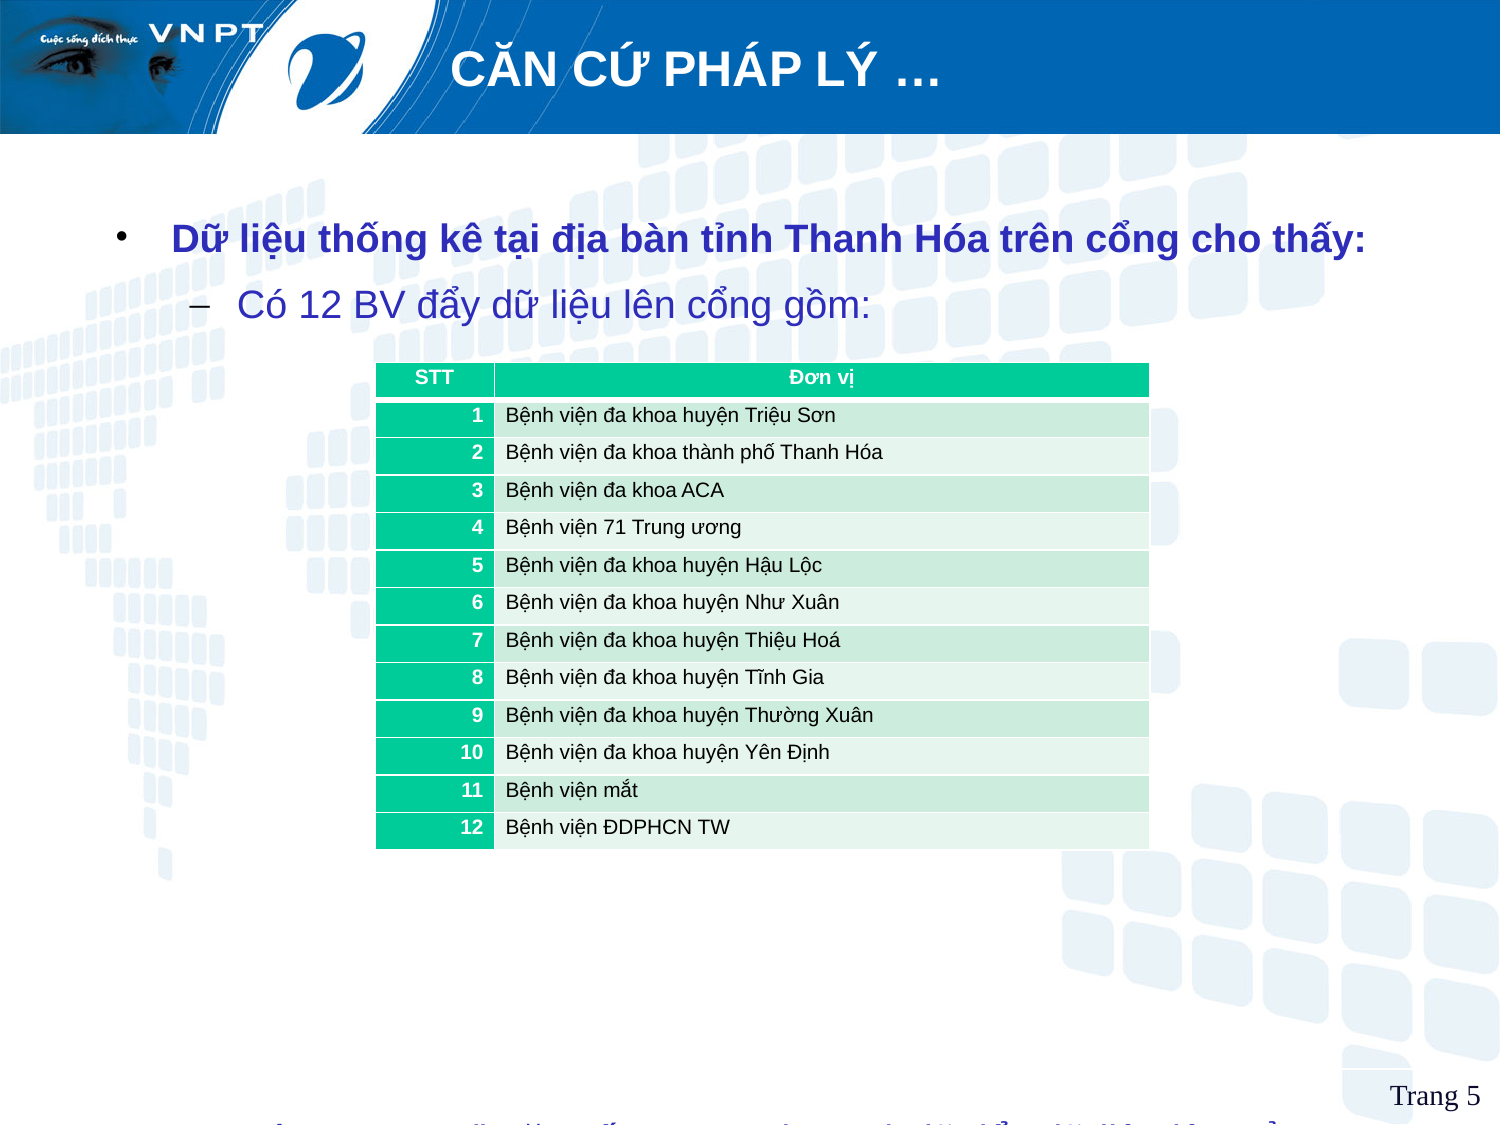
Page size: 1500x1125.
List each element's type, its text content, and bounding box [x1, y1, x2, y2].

table_cell Bệnh viện 71 Trung ương [495, 513, 1149, 549]
table_header Đơn vị [495, 363, 1149, 397]
table_cell 9 [376, 701, 494, 737]
slide_number Trang 5 [1242, 1068, 1497, 1125]
table_cell Bệnh viện đa khoa ACA [495, 476, 1149, 512]
table_cell 10 [376, 738, 494, 774]
table_cell Bệnh viện đa khoa huyện Triệu Sơn [495, 403, 1149, 437]
table_cell Bệnh viện đa khoa huyện Hậu Lộc [495, 551, 1149, 587]
table_cell 2 [376, 438, 494, 474]
table_cell 7 [376, 626, 494, 662]
table_cell Bệnh viện mắt [495, 776, 1149, 812]
table_header STT [376, 363, 494, 397]
picture [0, 0, 1500, 1125]
table_cell Bệnh viện đa khoa huyện Yên Định [495, 738, 1149, 774]
table_cell Bệnh viện đa khoa thành phố Thanh Hóa [495, 438, 1149, 474]
table_cell Bệnh viện ĐDPHCN TW [495, 813, 1149, 849]
table_cell Bệnh viện đa khoa huyện Thiệu Hoá [495, 626, 1149, 662]
table_cell 6 [376, 588, 494, 624]
table_cell 8 [376, 663, 494, 699]
table_cell Bệnh viện đa khoa huyện Tĩnh Gia [495, 663, 1149, 699]
table_cell 3 [376, 476, 494, 512]
table_cell 5 [376, 551, 494, 587]
table_cell 4 [376, 513, 494, 549]
table_cell Bệnh viện đa khoa huyện Thường Xuân [495, 701, 1149, 737]
table_cell 12 [376, 813, 494, 849]
table_cell 1 [376, 403, 494, 437]
table_cell 11 [376, 776, 494, 812]
list Dữ liệu thống kê tại địa bàn tỉnh Thanh Hóa trên cổng cho thấy: Có 12 BV đẩy dữ liệu lên cổng gồm: Có 524 trạm (hoặc cấp tương đương) đã đẩy dữ liệu lên cổng. [102, 187, 1423, 1025]
title CĂN CỨ PHÁP LÝ … [437, 0, 1496, 133]
table_cell Bệnh viện đa khoa huyện Như Xuân [495, 588, 1149, 624]
